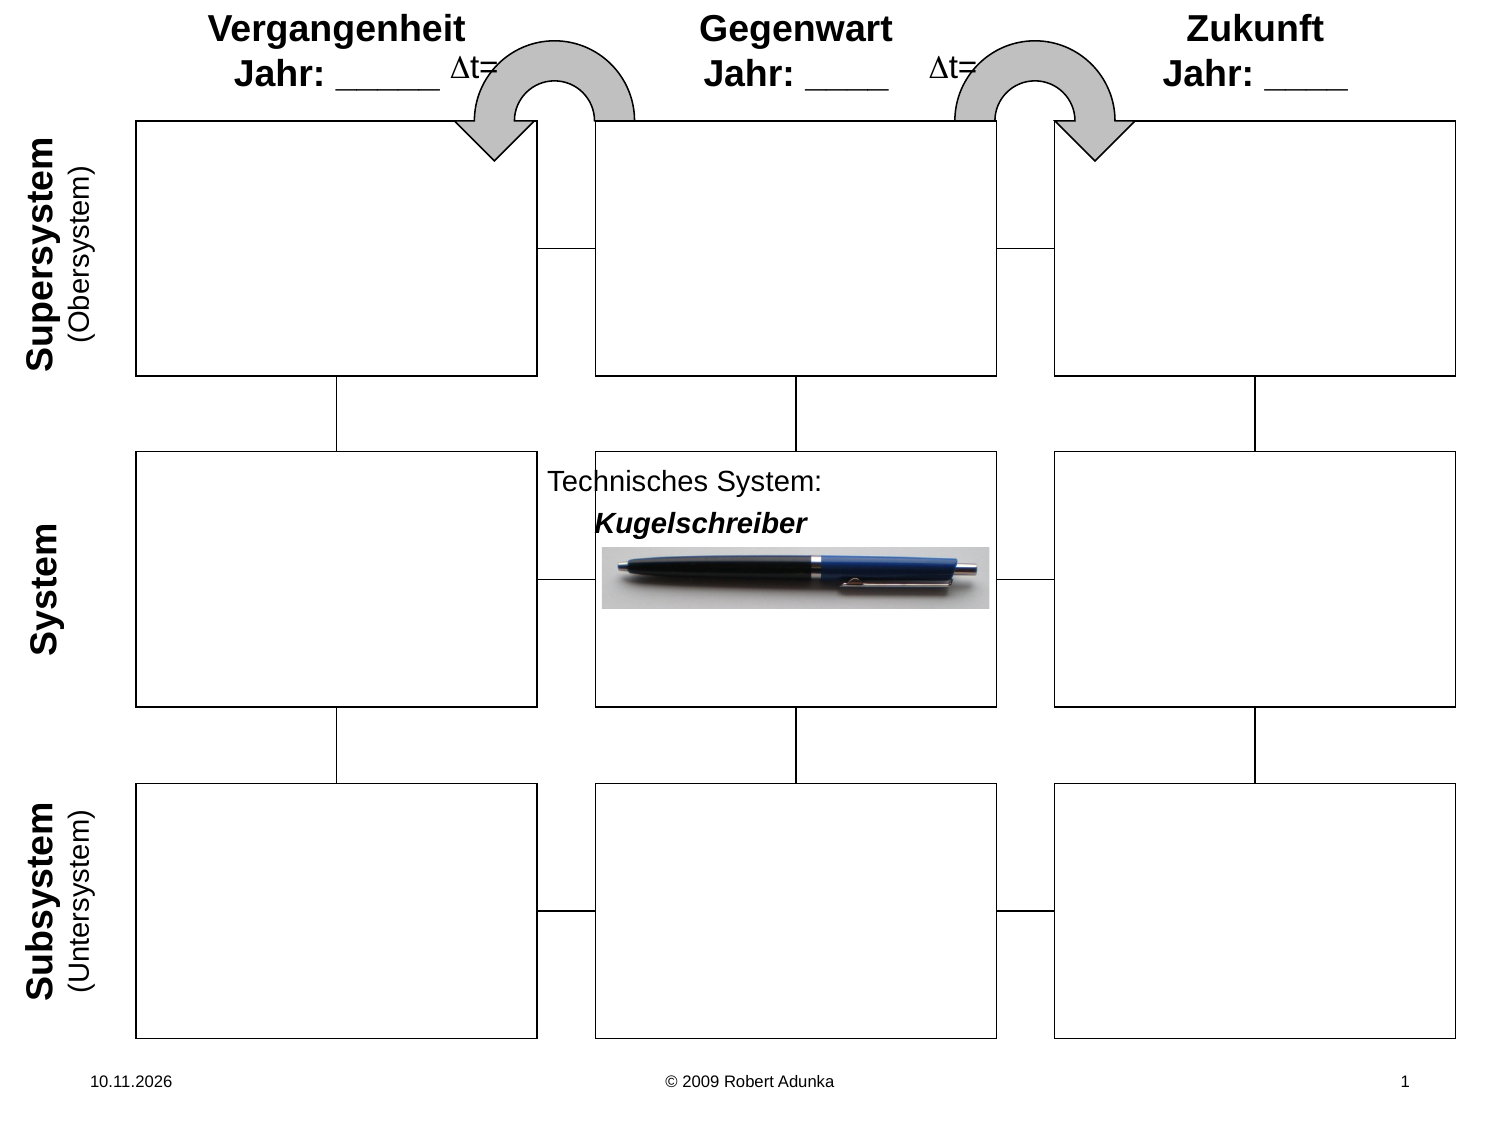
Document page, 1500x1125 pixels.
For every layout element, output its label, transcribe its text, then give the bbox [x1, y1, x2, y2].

text_box Kugelschreiber [579, 497, 942, 548]
footer © 2009 Robert Adunka [512, 1063, 988, 1103]
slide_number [75, 1063, 425, 1103]
picture [601, 547, 990, 609]
slide_number 1 [1074, 1063, 1425, 1103]
